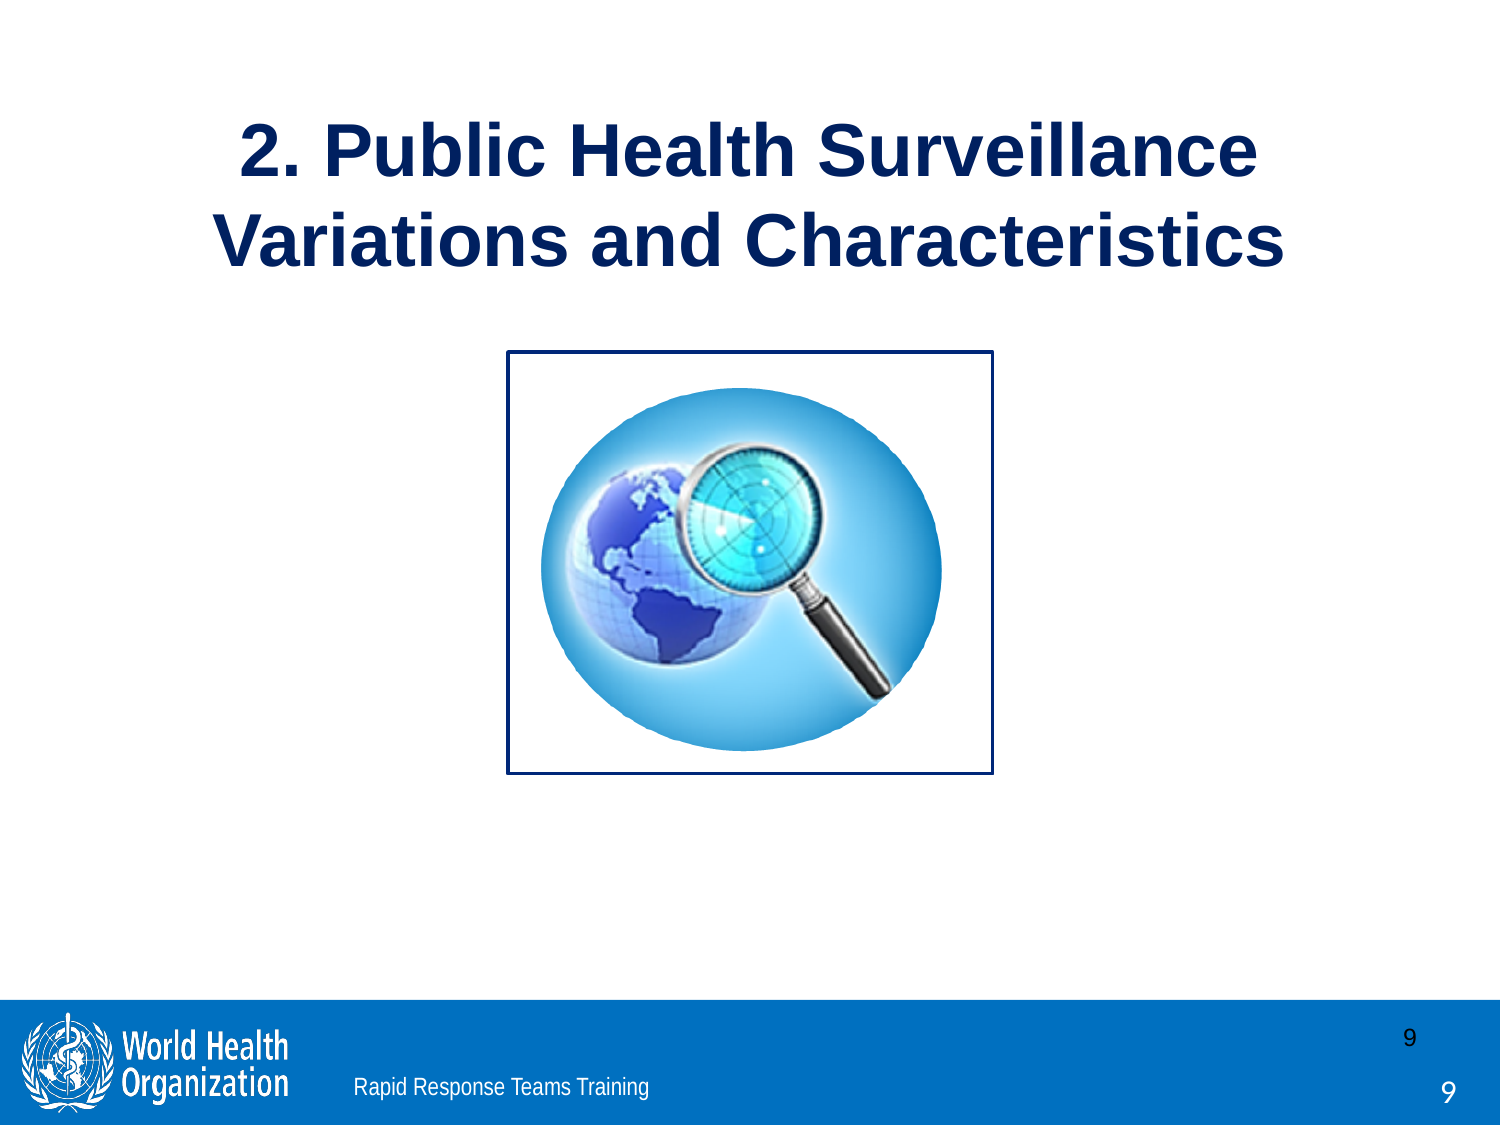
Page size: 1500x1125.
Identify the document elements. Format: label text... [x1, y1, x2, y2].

text_box 9 [1081, 1014, 1432, 1093]
picture [21, 1012, 288, 1113]
picture [506, 349, 994, 776]
text_box 2. Public Health Surveillance Variations and Characteristics [0, 93, 1500, 289]
